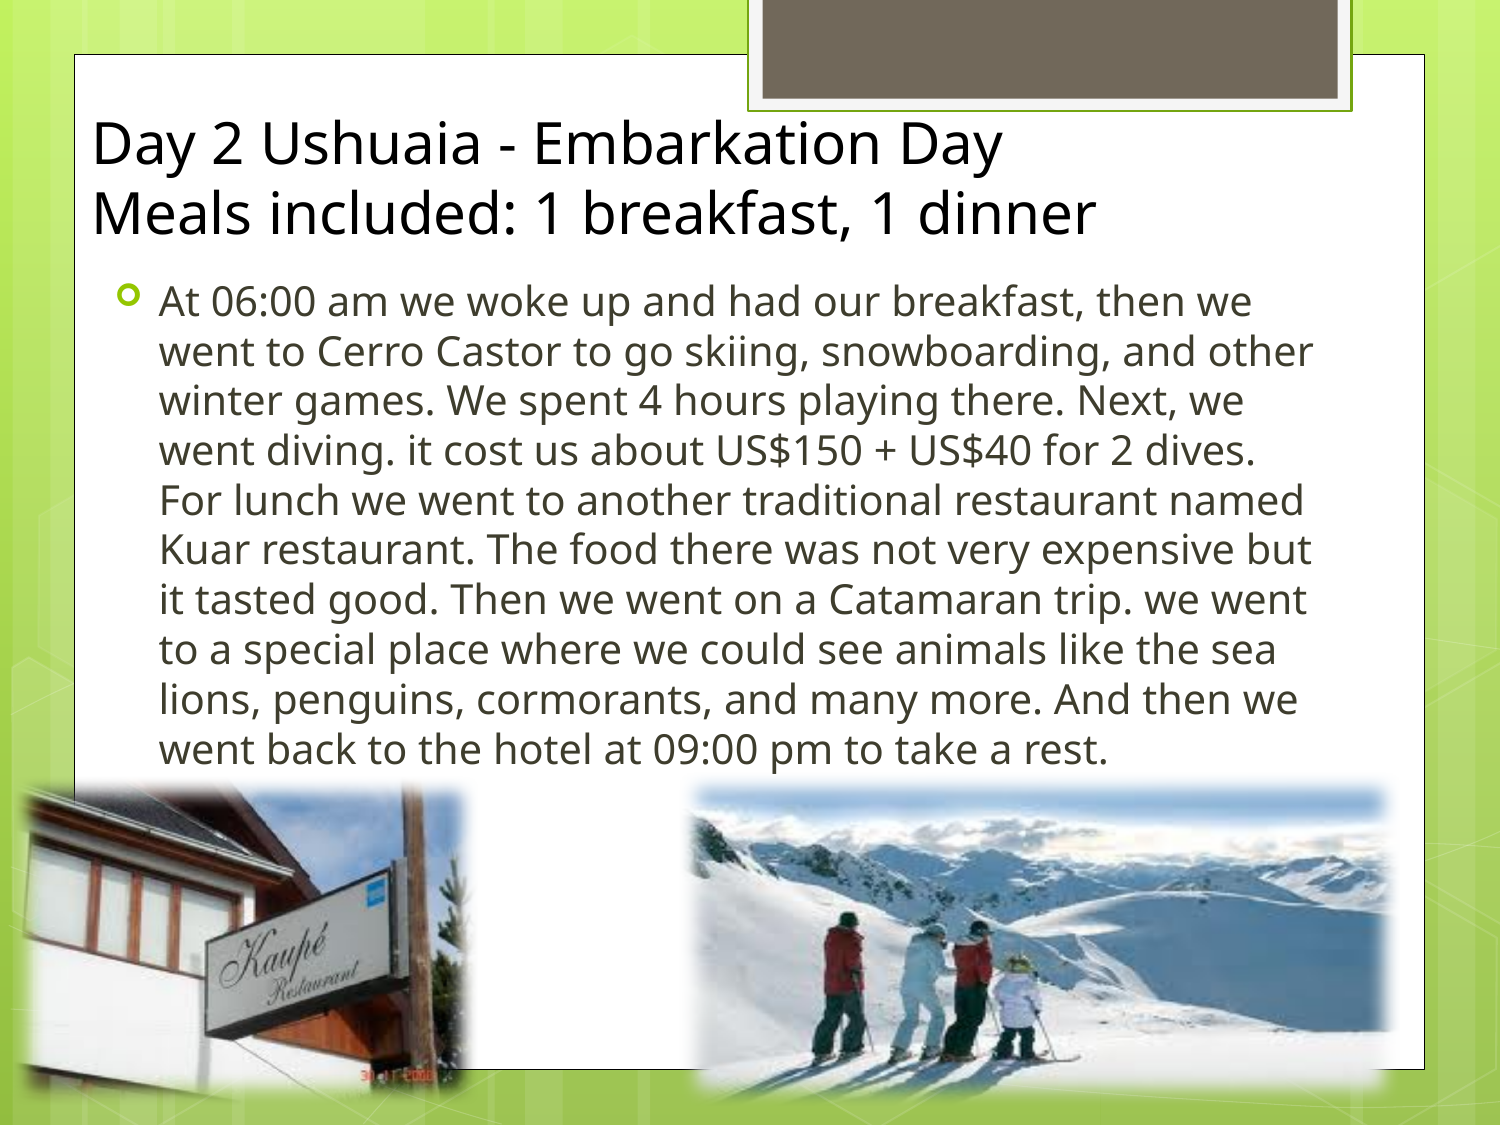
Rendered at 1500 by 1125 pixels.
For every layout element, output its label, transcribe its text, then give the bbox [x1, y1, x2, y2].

picture [678, 772, 1400, 1107]
title Day 2 Ushuaia - Embarkation Day Meals included: 1 breakfast, 1 dinner [76, 66, 1229, 254]
picture [11, 774, 479, 1107]
list At 06:00 am we woke up and had our breakfast, then we went to Cerro Castor to go skiing, snowboarding, and other winter games. We spent 4 hours playing there. Next, we went diving. it cost us about US$150 + US$40 for 2 dives. For lunch we went to another traditional restaurant named Kuar restaurant. The food there was not very expensive but it tasted good. Then we went on a Catamaran trip. we went to a special place where we could see animals like the sea lions, penguins, cormorants, and many more. And then we went back to the hotel at 09:00 pm to take a rest. [88, 267, 1341, 799]
